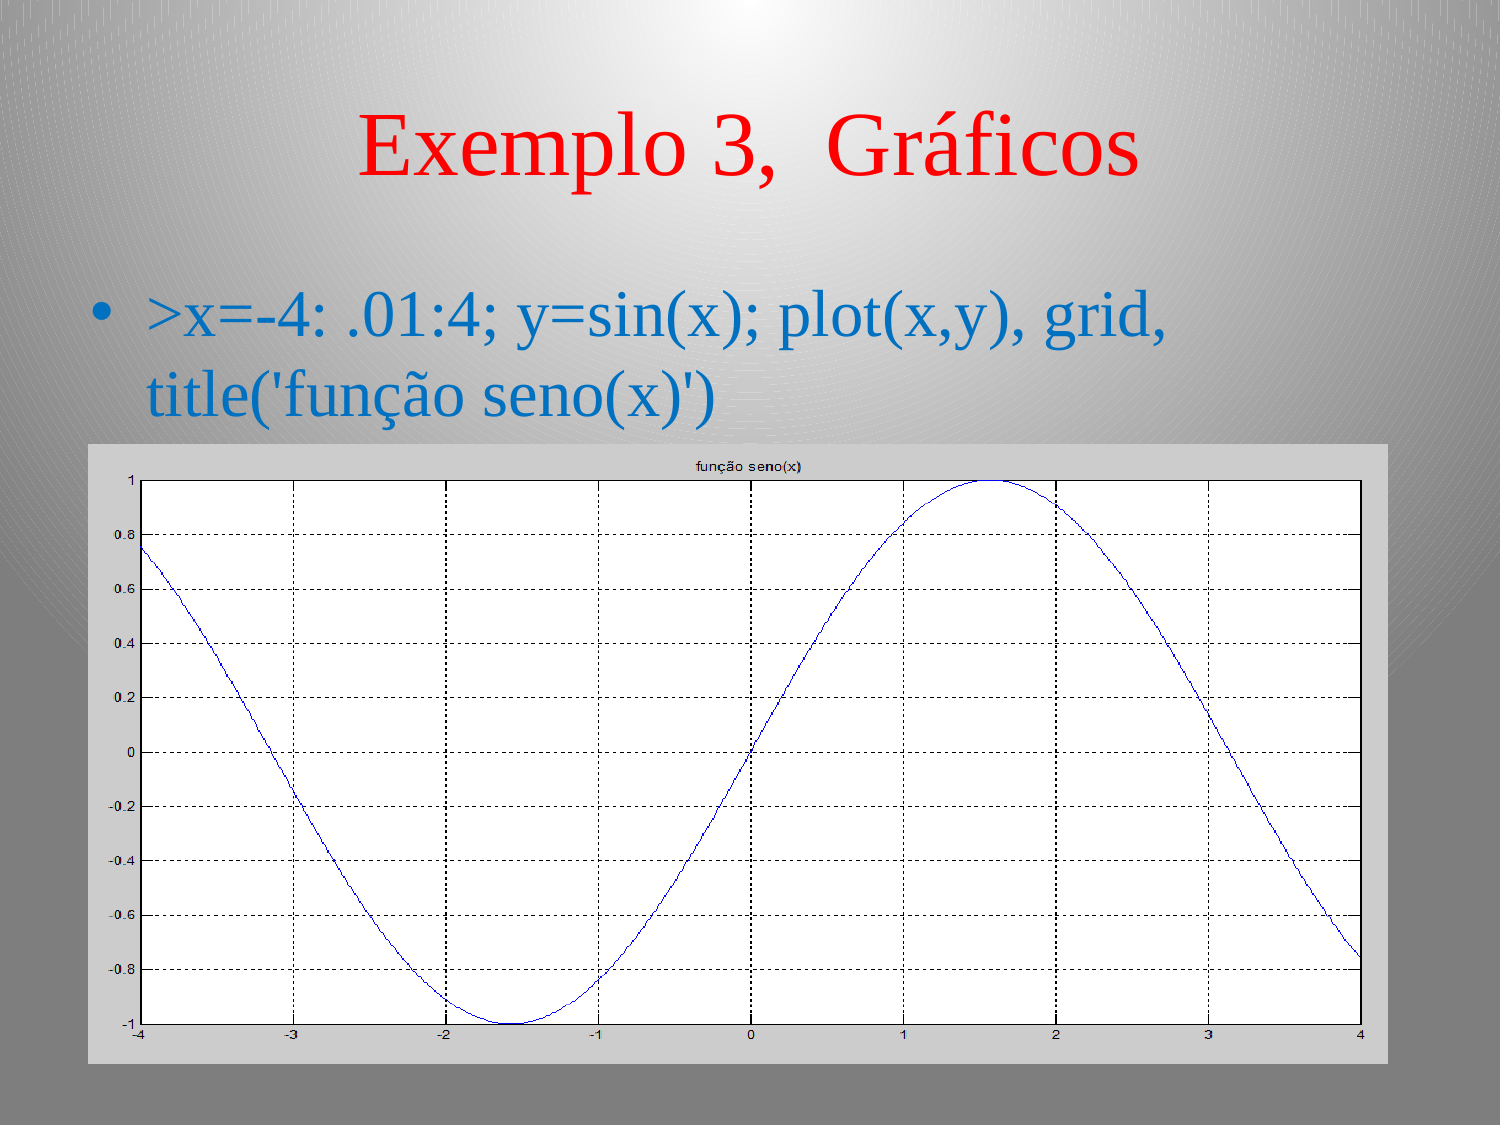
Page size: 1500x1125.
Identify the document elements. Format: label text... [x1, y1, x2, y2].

list >x=-4: .01:4; y=sin(x); plot(x,y), grid, title('função seno(x)') [75, 262, 1425, 1005]
picture [88, 444, 1389, 1064]
title Exemplo 3, Gráficos [75, 45, 1425, 233]
